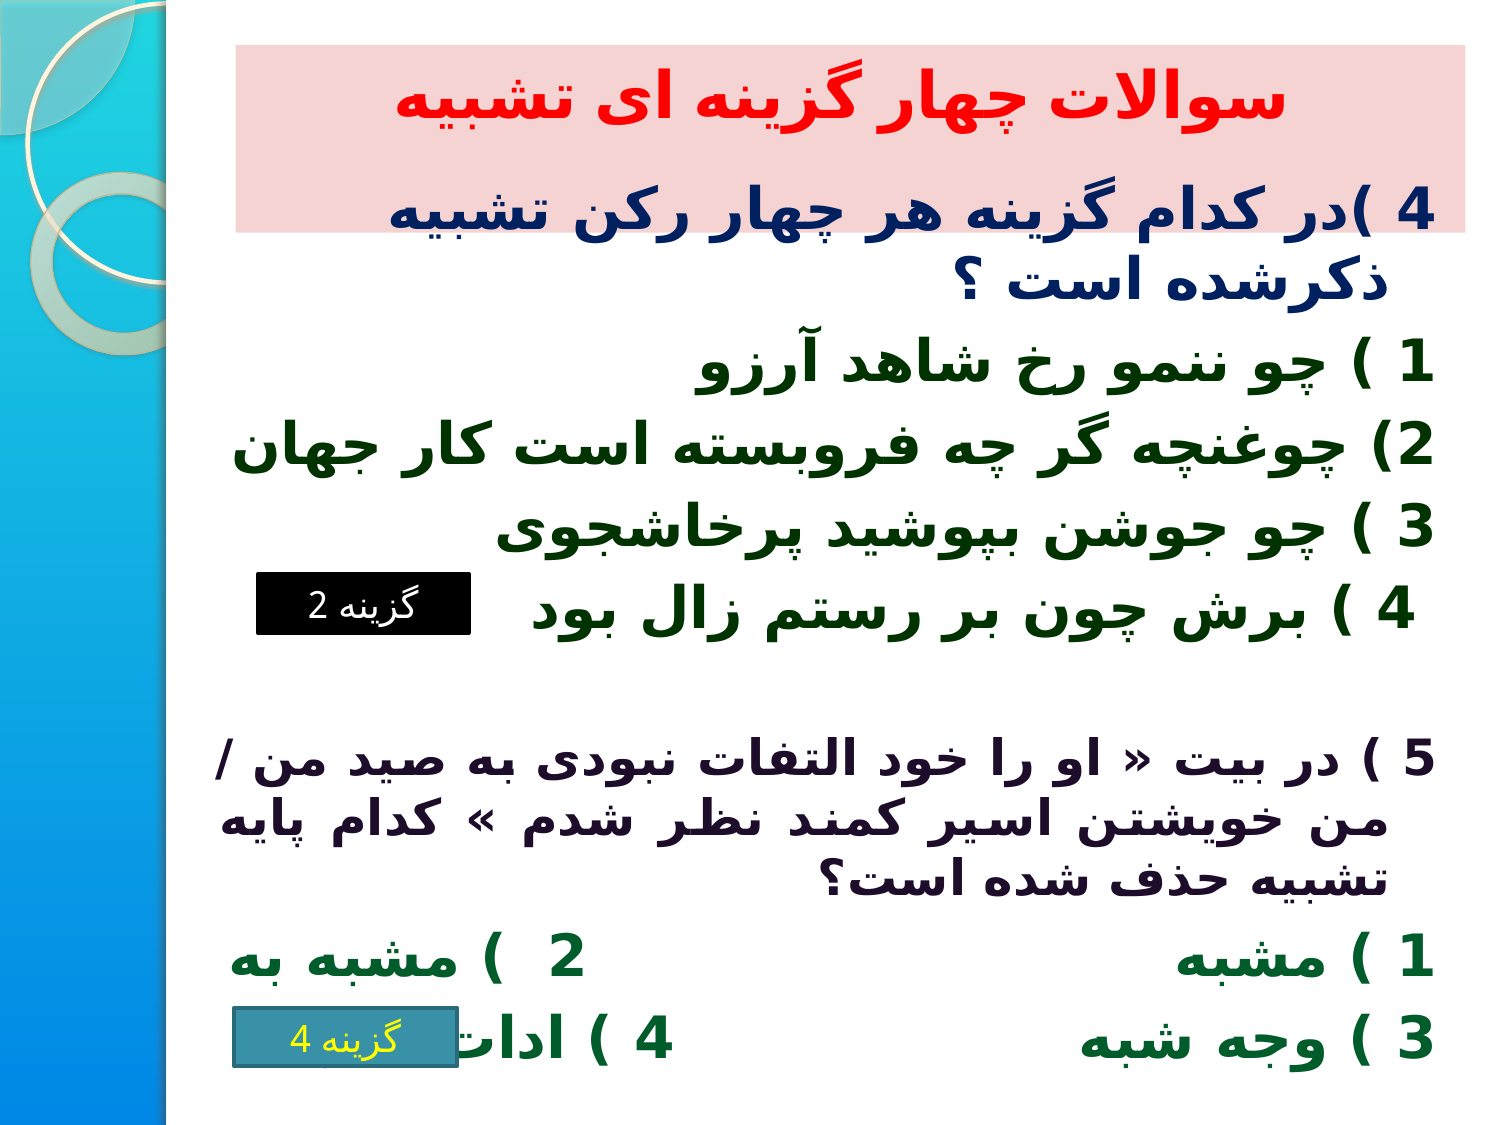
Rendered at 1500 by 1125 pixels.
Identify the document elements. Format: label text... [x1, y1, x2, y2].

text_box گزینه 4 [232, 1006, 459, 1068]
text_box گزینه 2 [256, 572, 471, 635]
list 4 )در کدام گزینه هر چهار رکن تشبیه ذکرشده است ؟ 1 ) چو ننمو رخ شاهد آرزو 2) چوغنچه گر چه فروبسته است کار جهان 3 ) چو جوشن بپوشید پرخاشجوی 4 ) برش چون بر رستم زال بود 5 ) در بیت « او را خود التفات نبودی به صید من / من خویشتن اسیر کمند نظر شدم » کدام پایه تشبیه حذف شده است؟ 1 ) مشبه 2 ) مشبه به 3 ) وجه شبه 4 ) ادات تشبیه [199, 164, 1466, 1090]
title سوالات چهار گزینه ای تشبیه [235, 45, 1466, 164]
